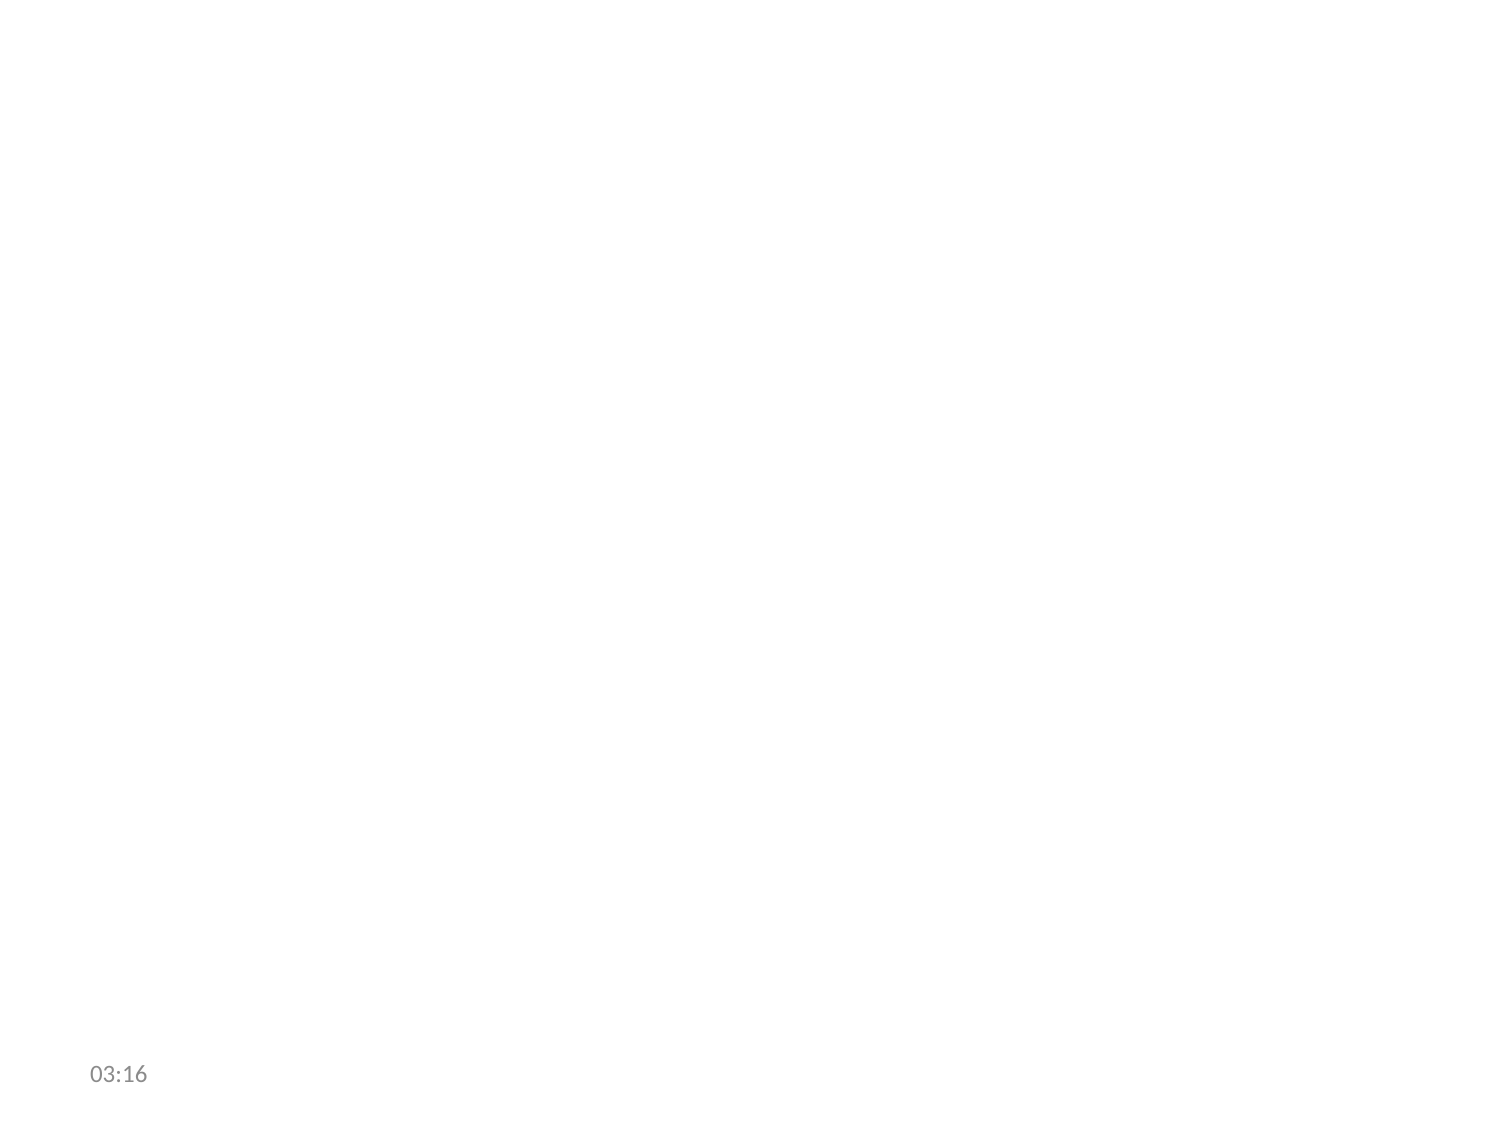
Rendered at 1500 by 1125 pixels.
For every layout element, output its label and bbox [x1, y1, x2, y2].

slide_number [75, 1042, 425, 1103]
